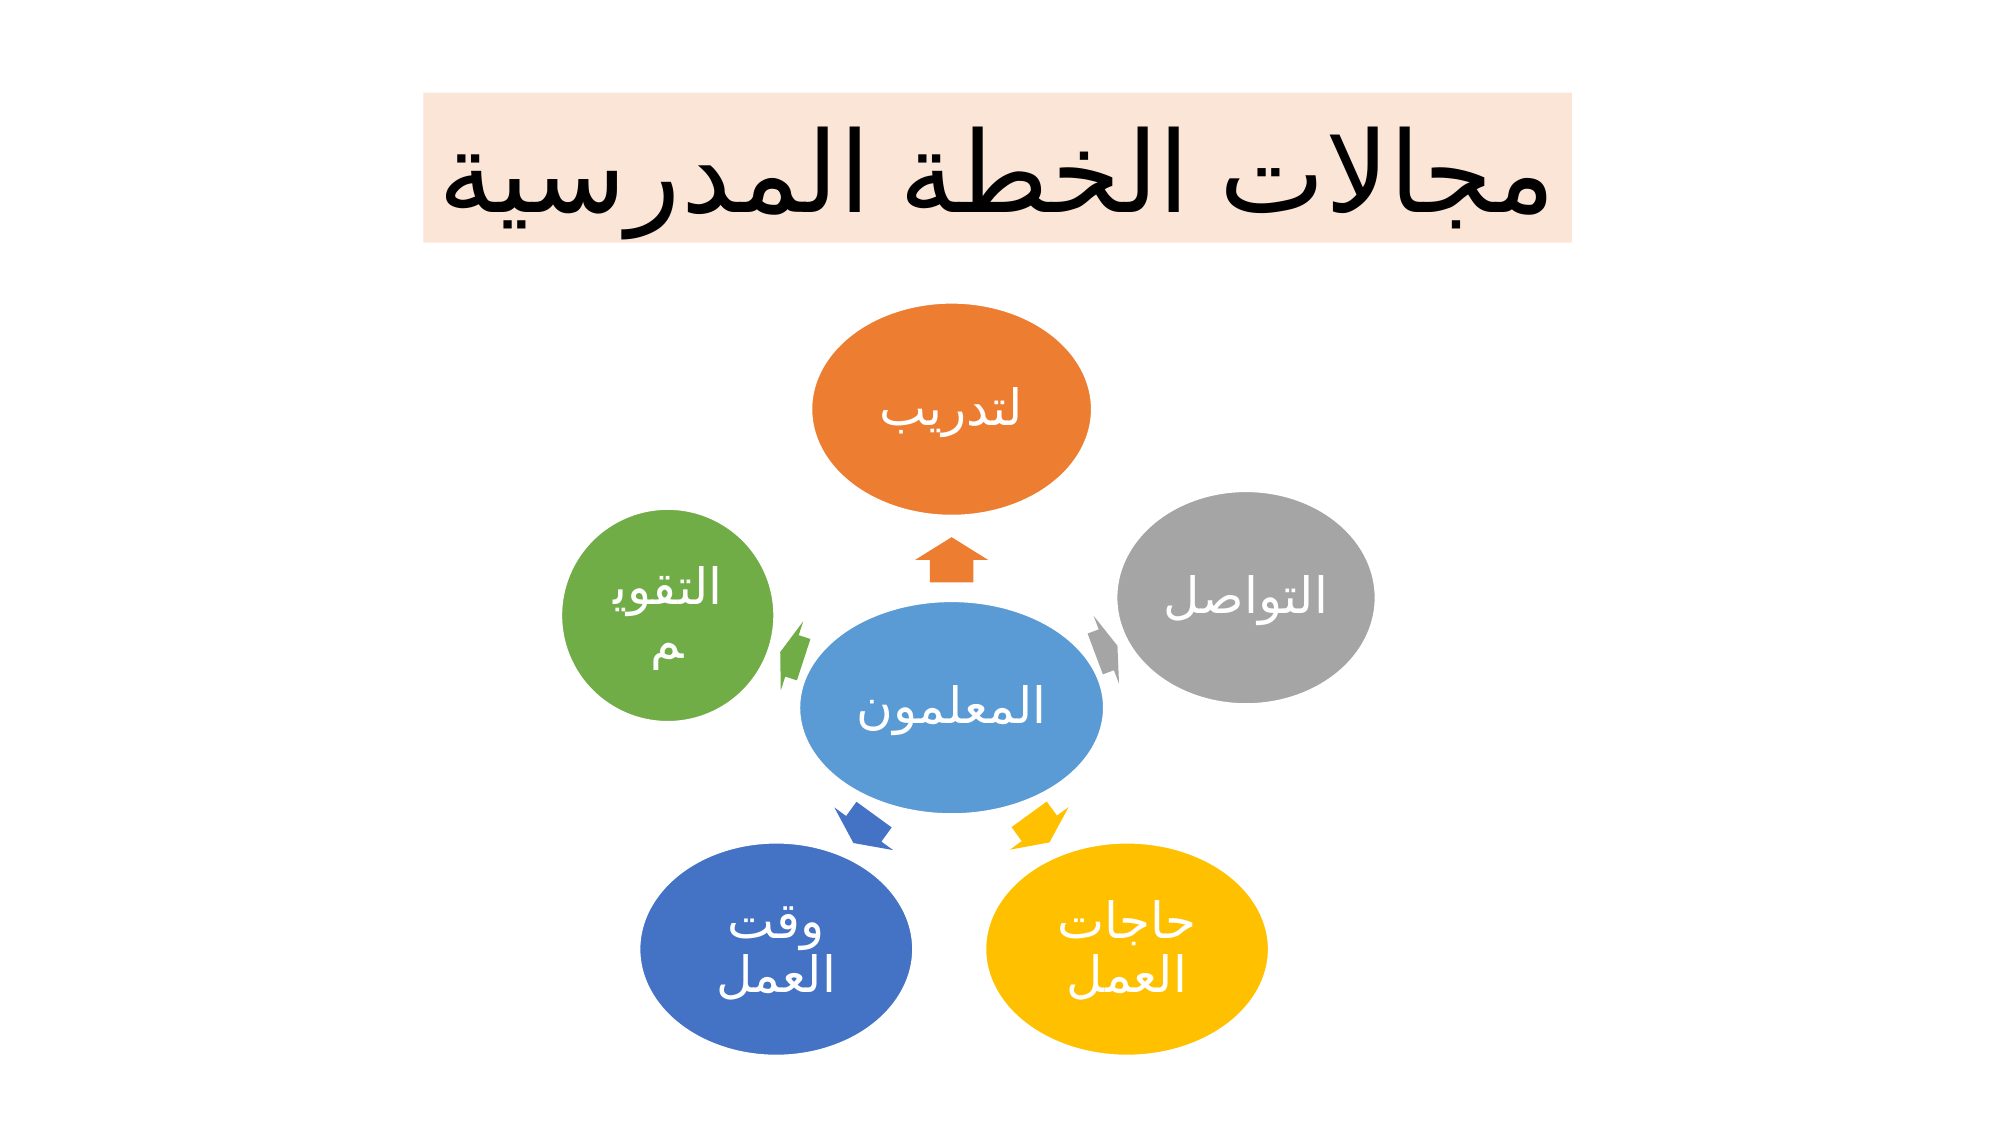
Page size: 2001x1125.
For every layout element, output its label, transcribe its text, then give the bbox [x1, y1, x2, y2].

text_box مجالات الخطة المدرسية [423, 92, 1572, 243]
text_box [163, 302, 1763, 1057]
